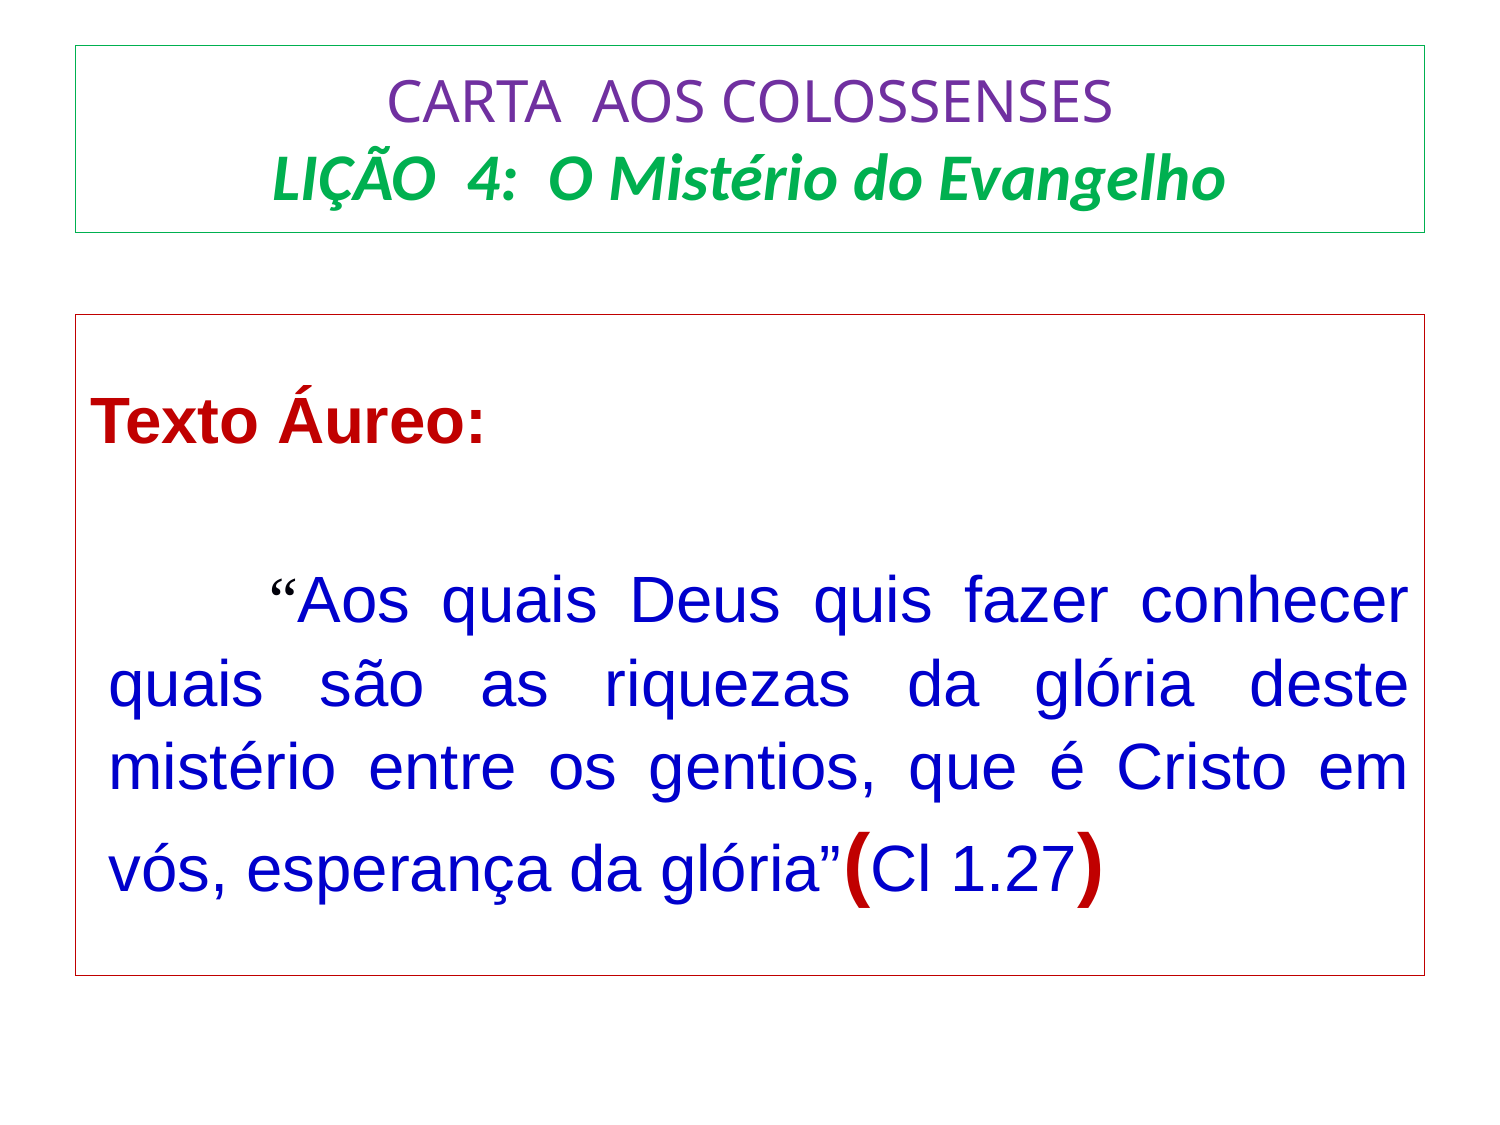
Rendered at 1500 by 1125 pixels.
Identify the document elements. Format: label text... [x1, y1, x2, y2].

list Texto Áureo: “Aos quais Deus quis fazer conhecer quais são as riquezas da glória deste mistério entre os gentios, que é Cristo em vós, esperança da glória” (Cl 1.27) [75, 314, 1425, 976]
title CARTA AOS COLOSSENSES LIÇÃO 4: O Mistério do Evangelho [75, 45, 1425, 233]
